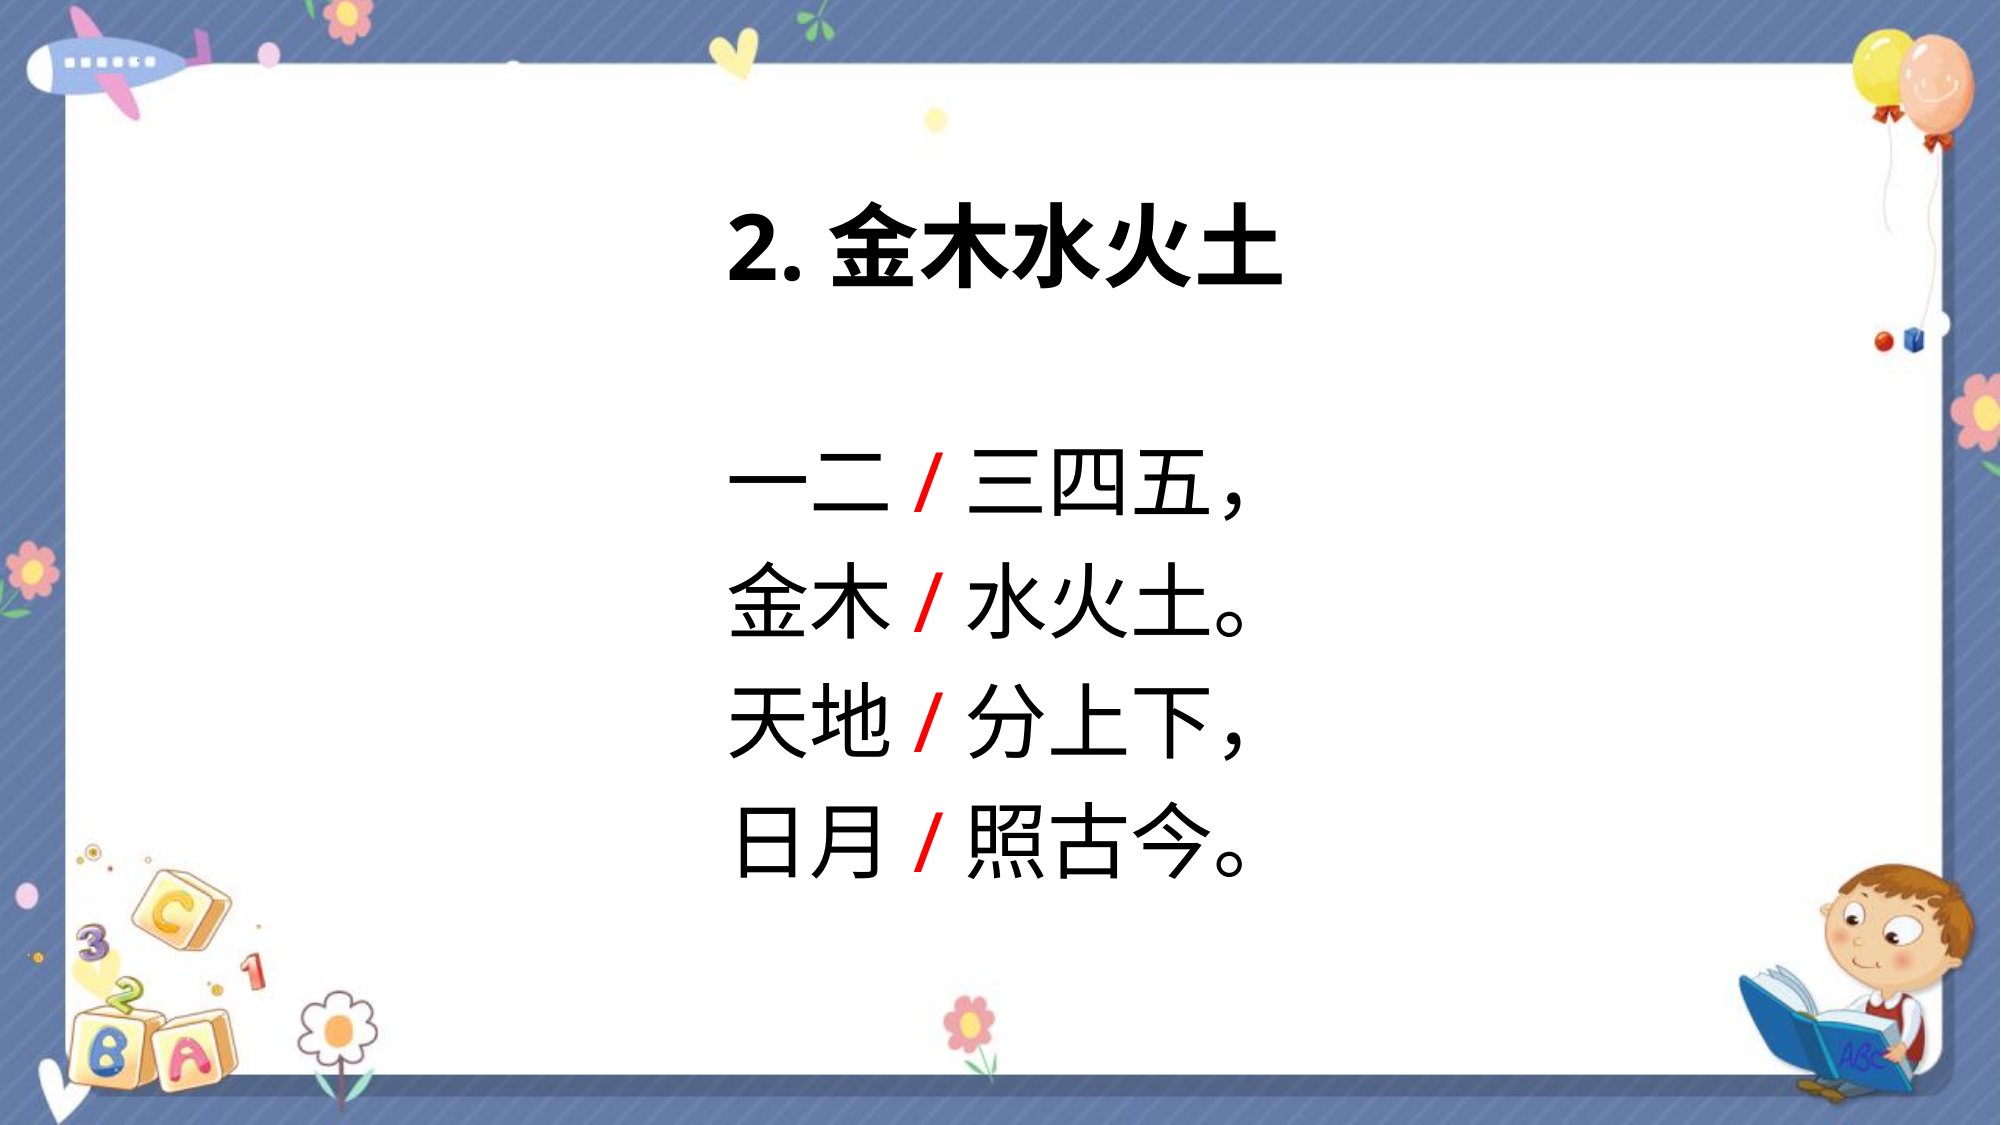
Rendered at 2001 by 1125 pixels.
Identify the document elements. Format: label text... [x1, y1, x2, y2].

picture [0, 0, 2000, 1125]
text_box 2.金木水火土 一二/三四五， 金木/水火土。 天地/分上下， 日月/照古今。 [711, 181, 1312, 897]
